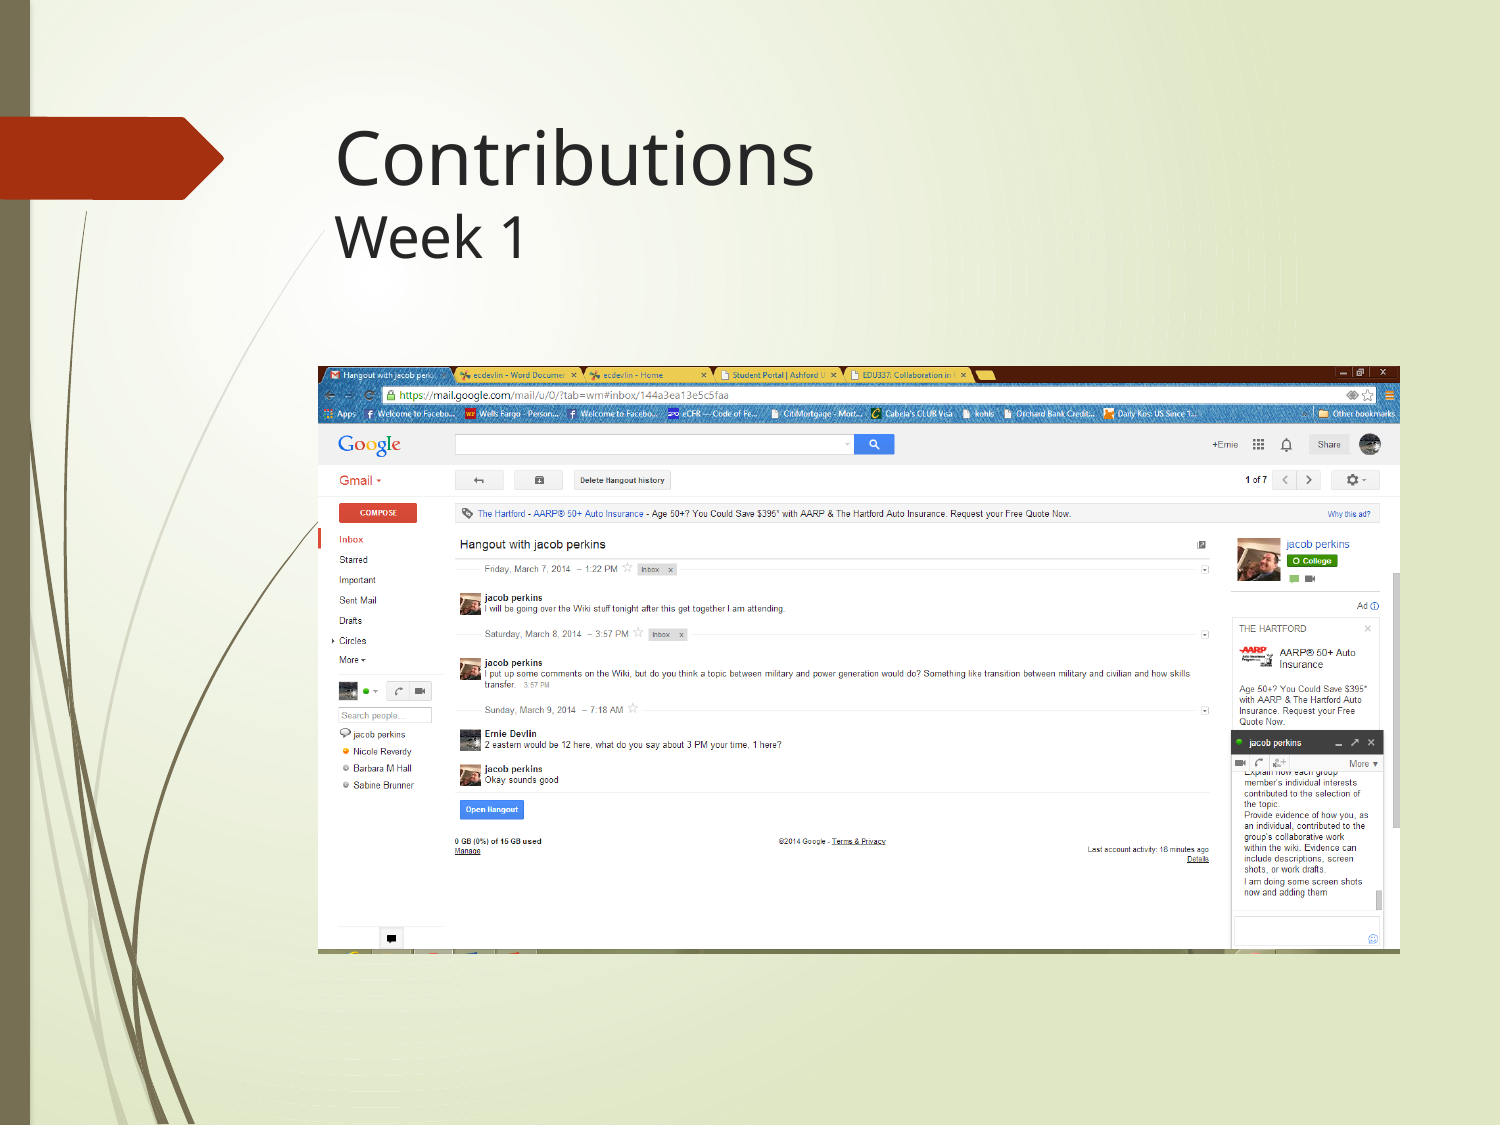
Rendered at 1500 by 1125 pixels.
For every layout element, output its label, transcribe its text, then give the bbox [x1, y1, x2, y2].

title Contributions Week 1 [319, 102, 1400, 313]
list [318, 366, 1401, 954]
